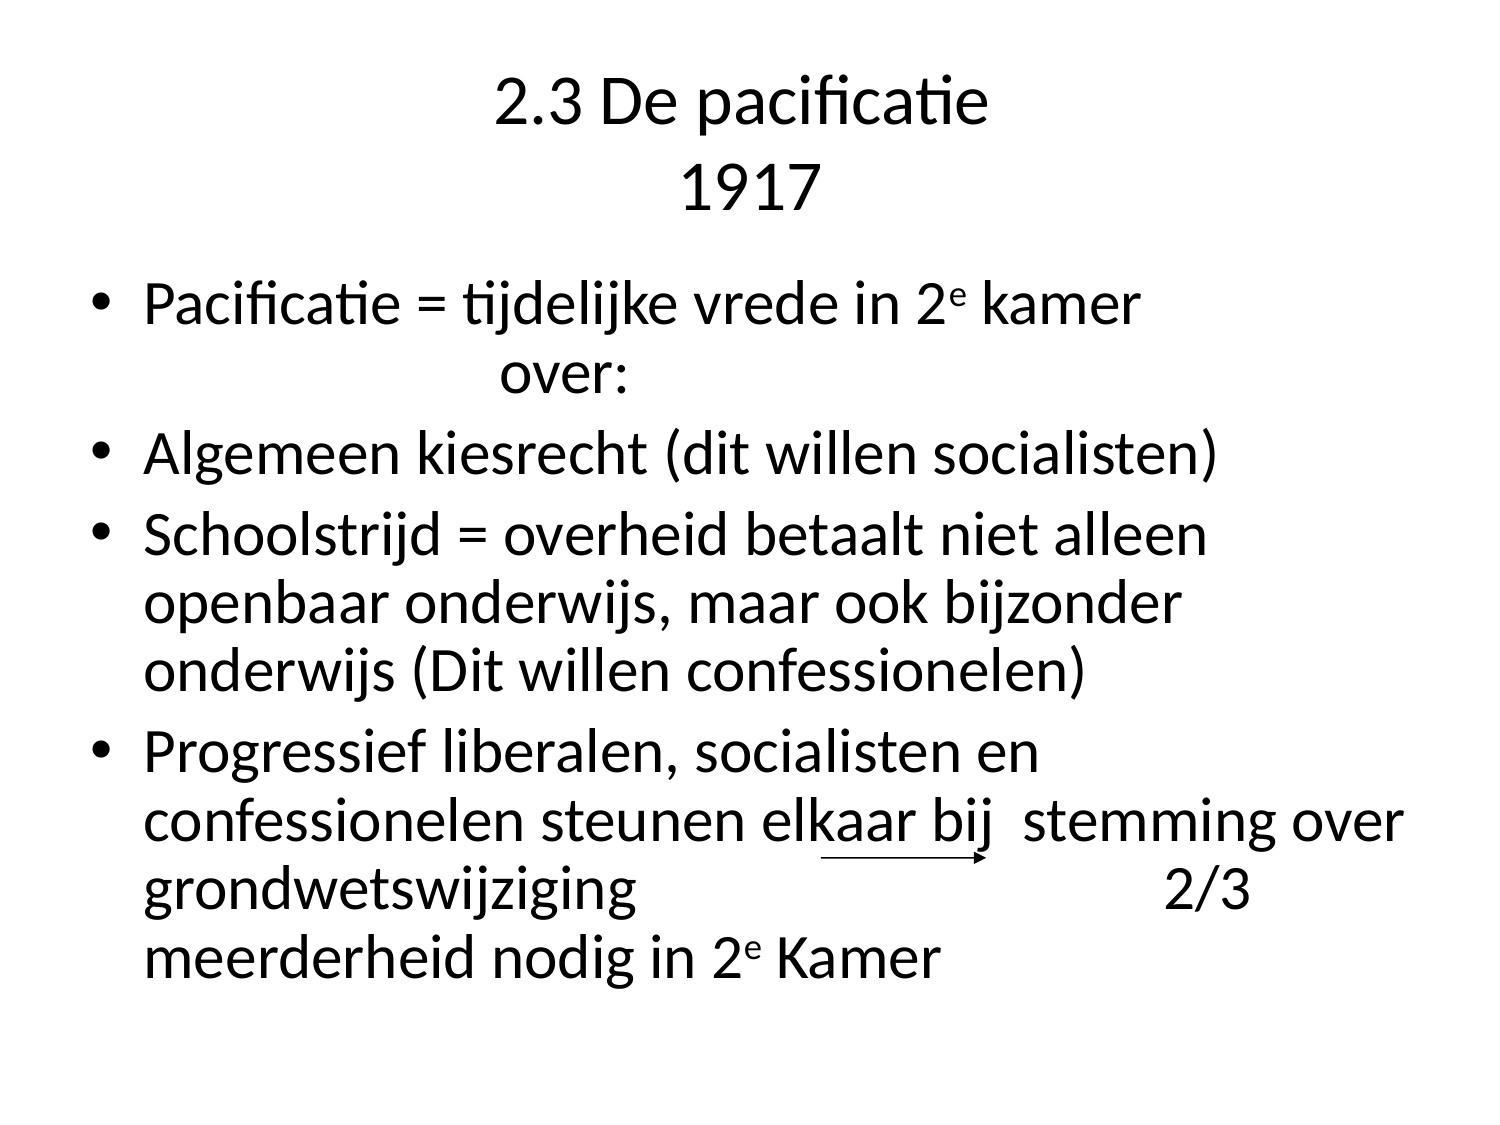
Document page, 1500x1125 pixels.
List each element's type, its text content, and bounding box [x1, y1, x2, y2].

text_box [820, 851, 987, 865]
list Pacificatie = tijdelijke vrede in 2e kamer over: Algemeen kiesrecht (dit willen socialisten) Schoolstrijd = overheid betaalt niet alleen openbaar onderwijs, maar ook bijzonder onderwijs (Dit willen confessionelen) Progressief liberalen, socialisten en confessionelen steunen elkaar bij stemming over grondwetswijziging 2/3 meerderheid nodig in 2e Kamer [75, 262, 1425, 1005]
title 2.3 De pacificatie 1917 [75, 45, 1425, 233]
